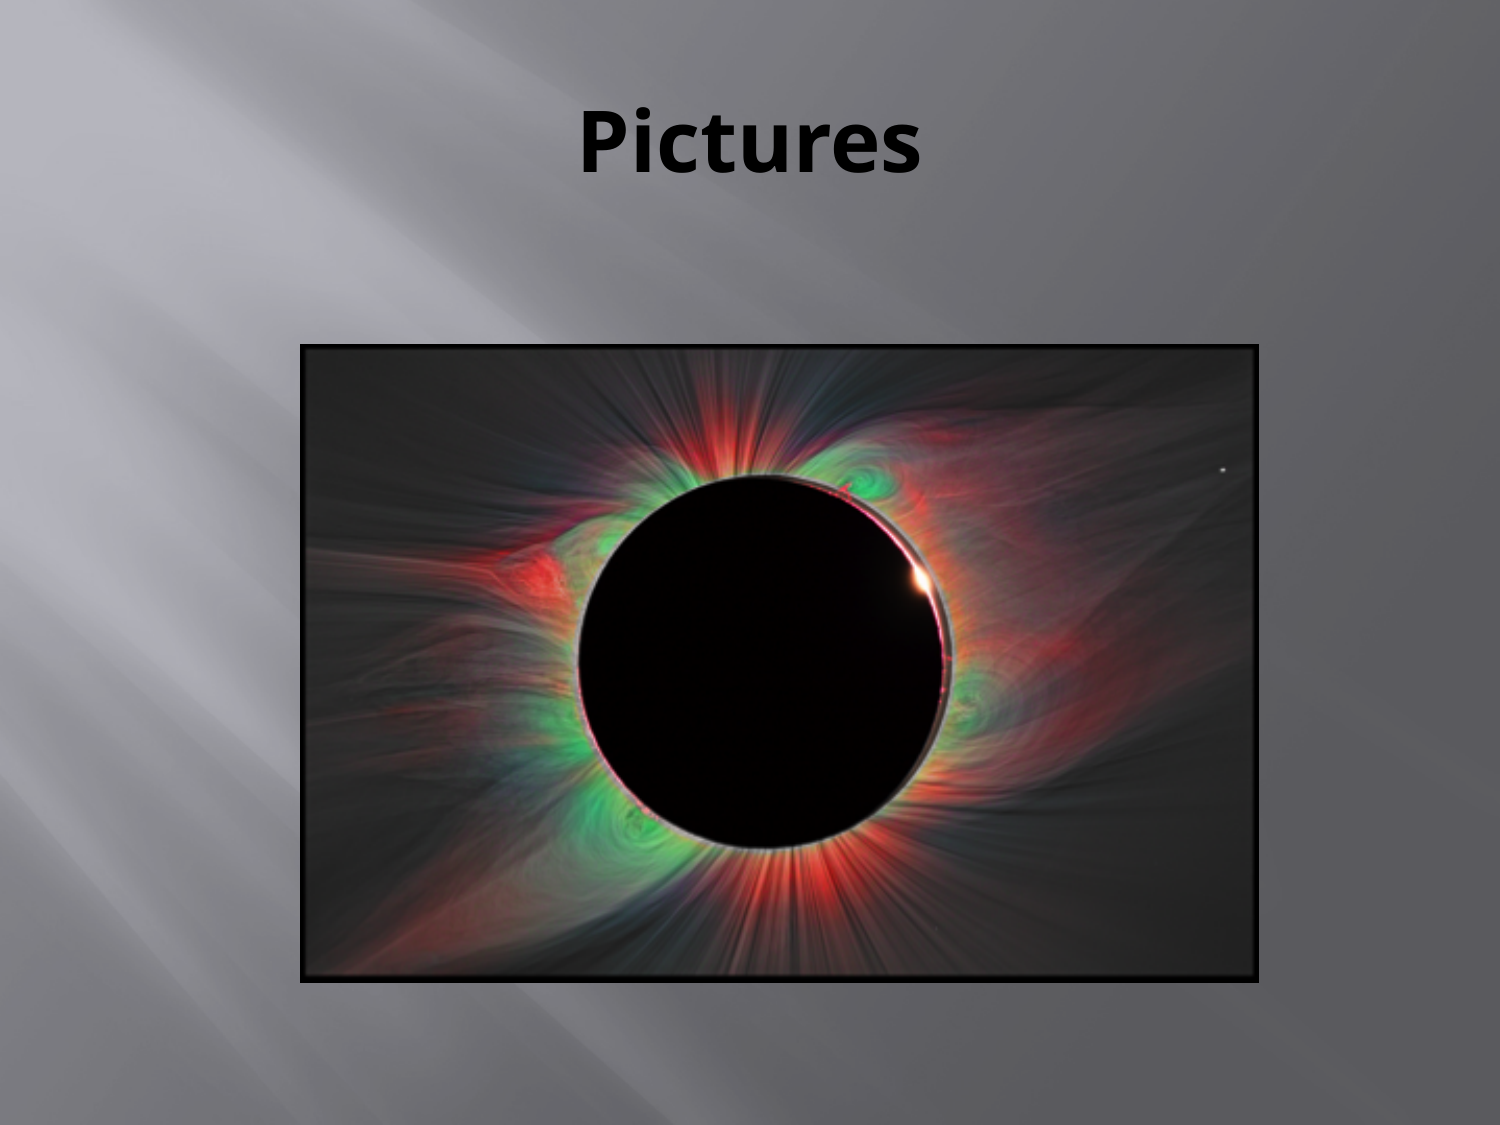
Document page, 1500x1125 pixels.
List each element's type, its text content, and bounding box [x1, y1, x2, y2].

picture [299, 344, 1259, 983]
title Pictures [75, 45, 1425, 233]
